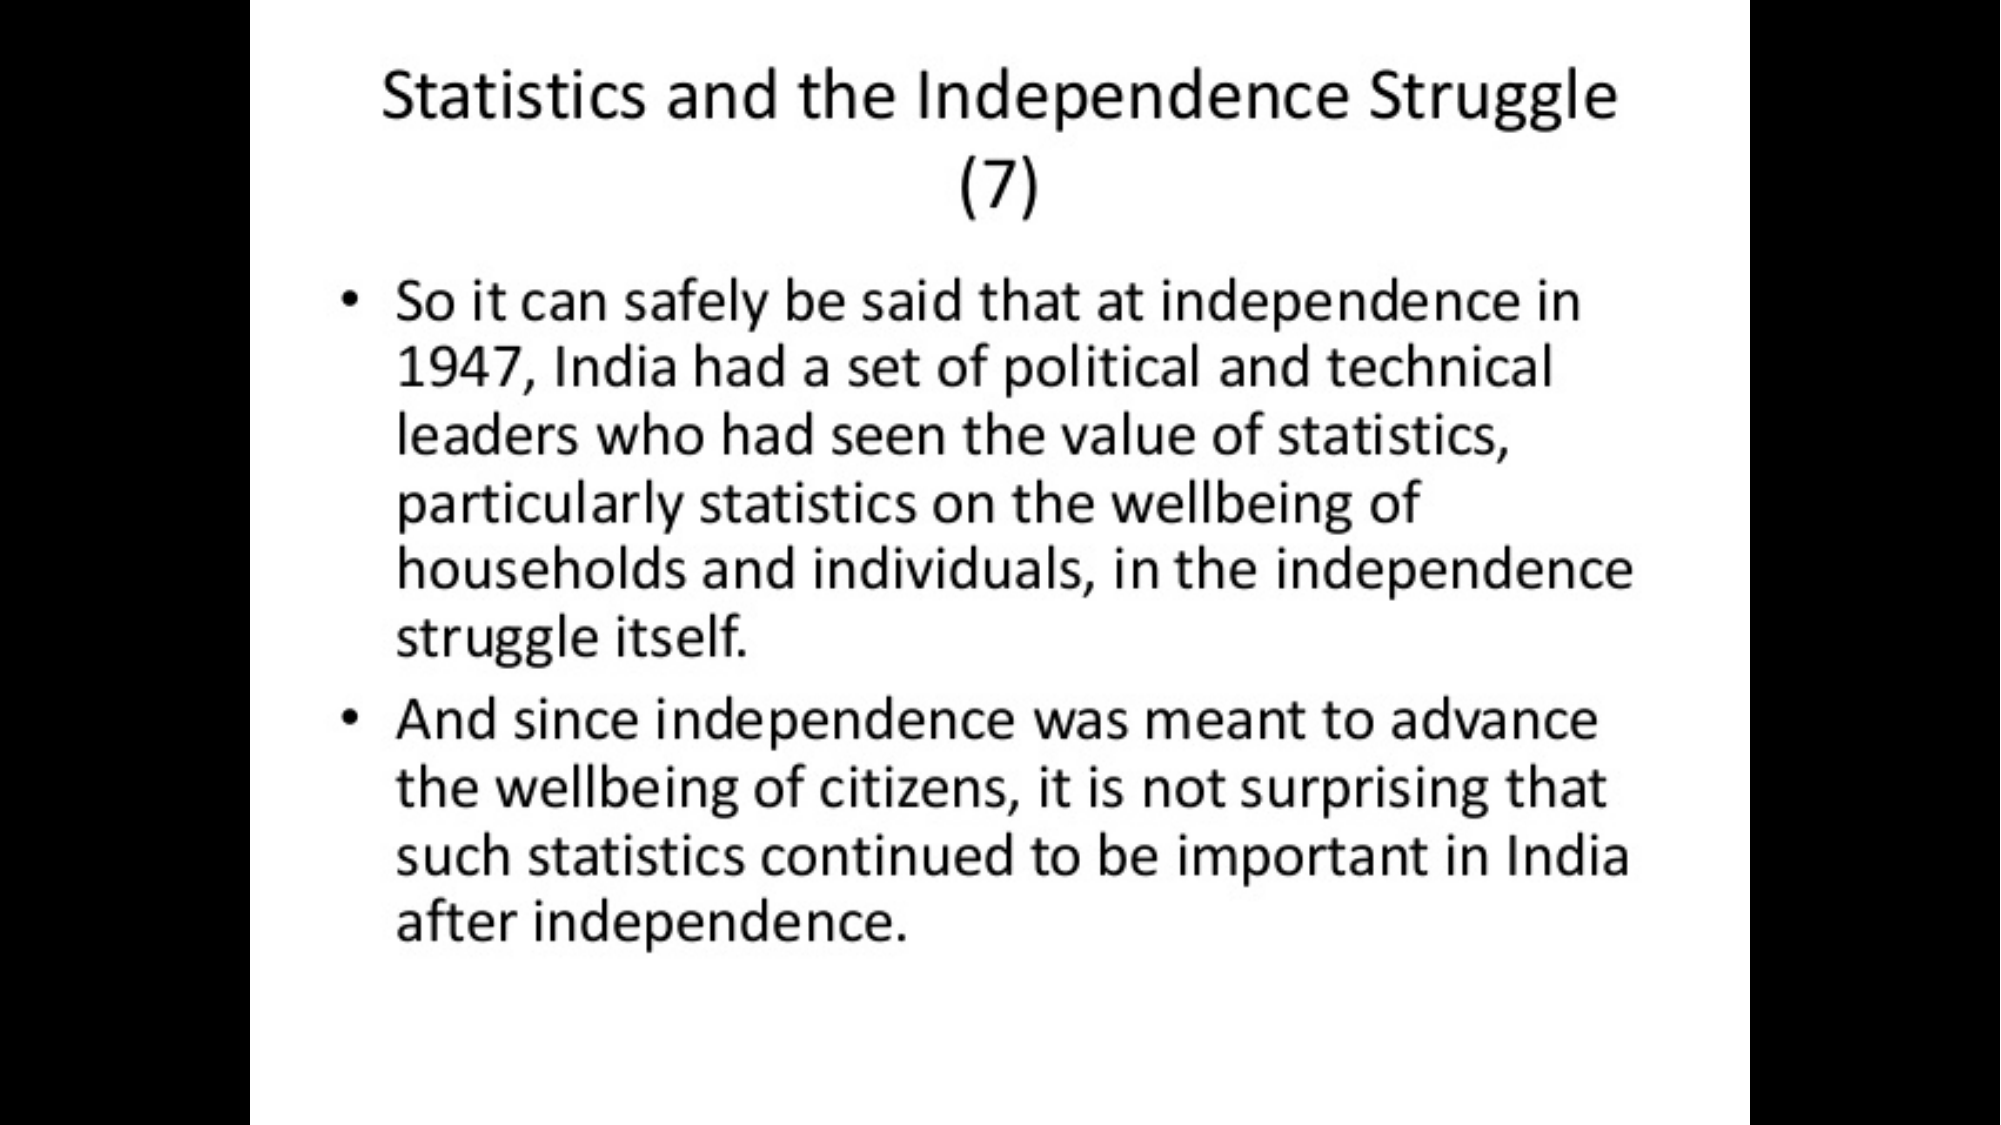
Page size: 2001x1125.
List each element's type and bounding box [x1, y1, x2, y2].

picture [250, 0, 1750, 1125]
